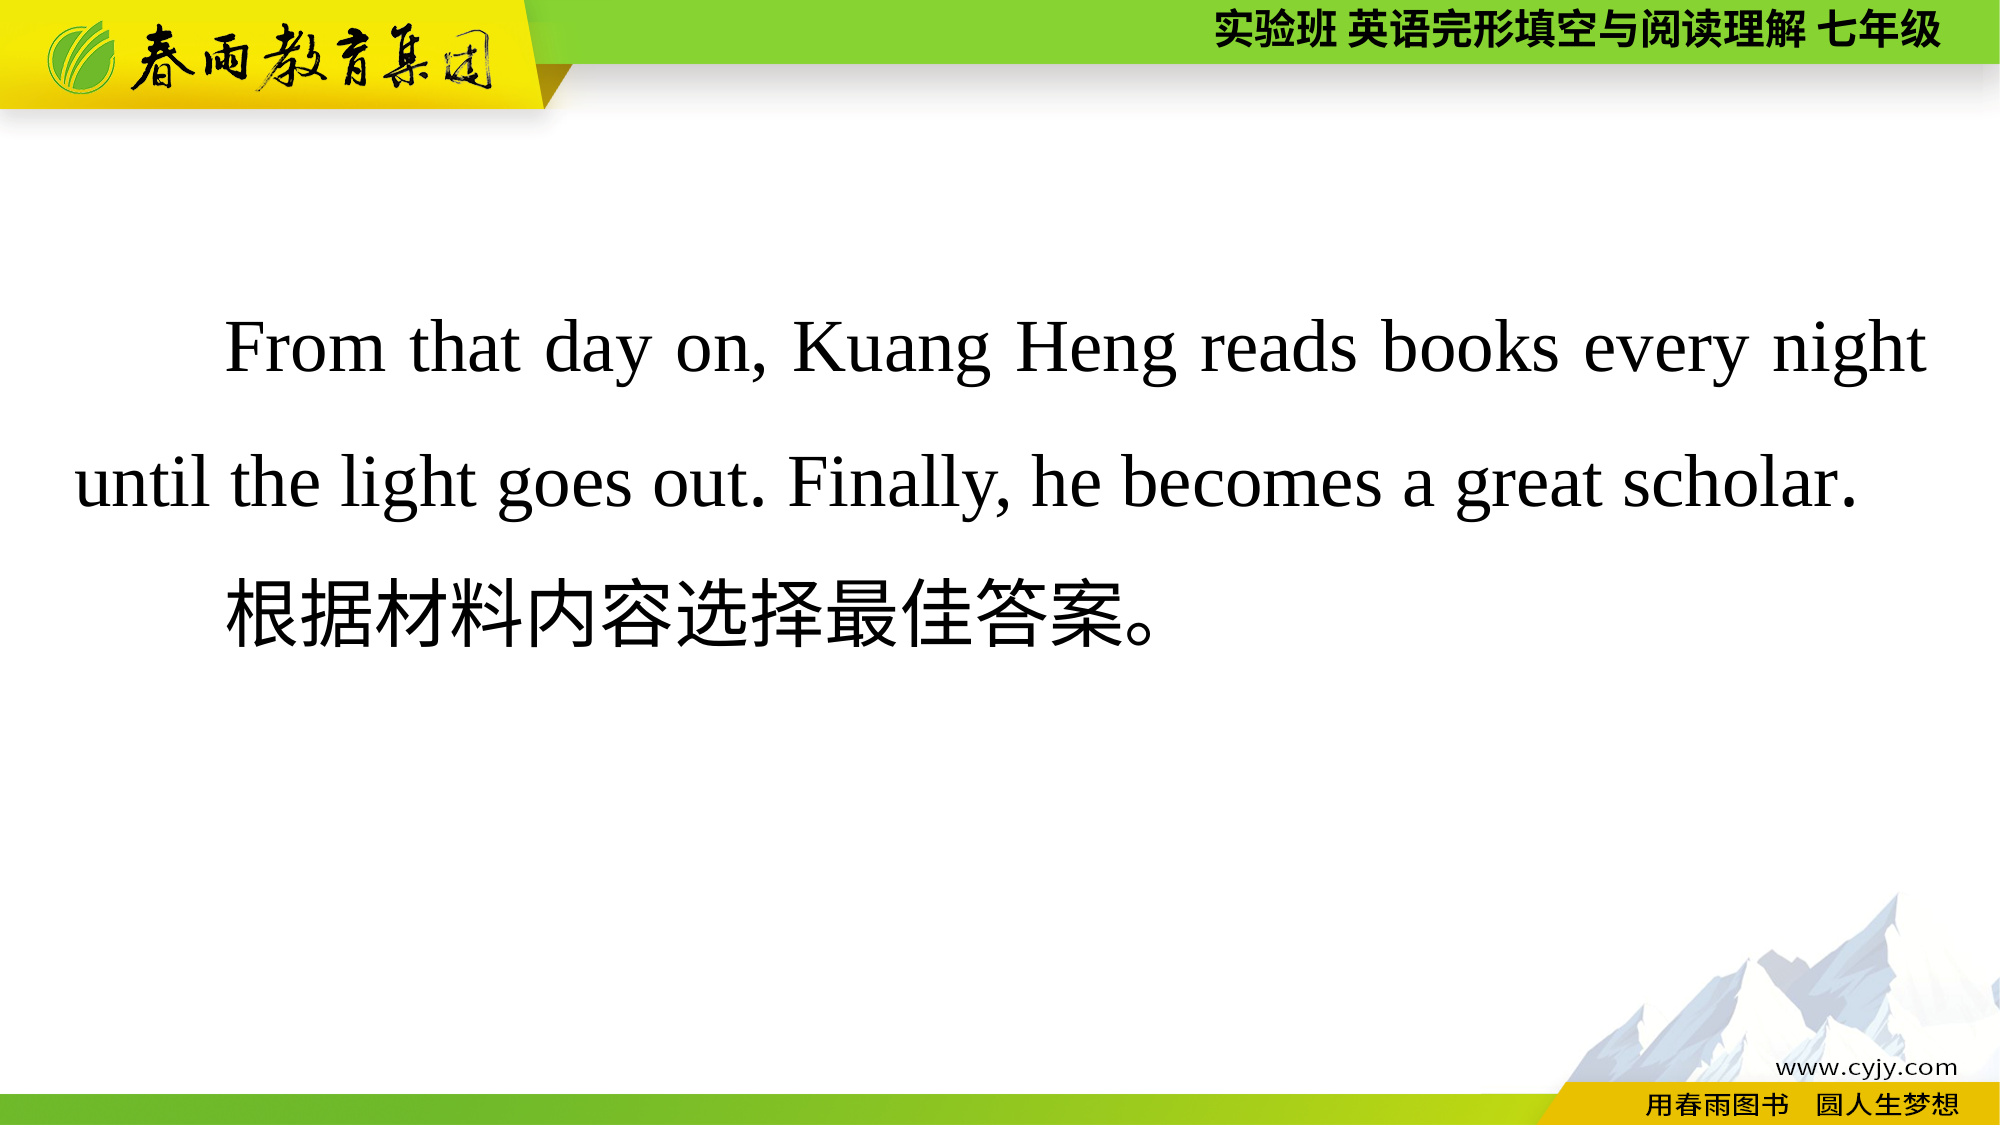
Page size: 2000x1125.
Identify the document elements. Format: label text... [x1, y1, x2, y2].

picture [0, 0, 2000, 1125]
list From that day on, Kuang Heng reads books every night until the light goes out. Finally, he becomes a great scholar. 根据材料内容选择最佳答案。 [59, 243, 1944, 651]
